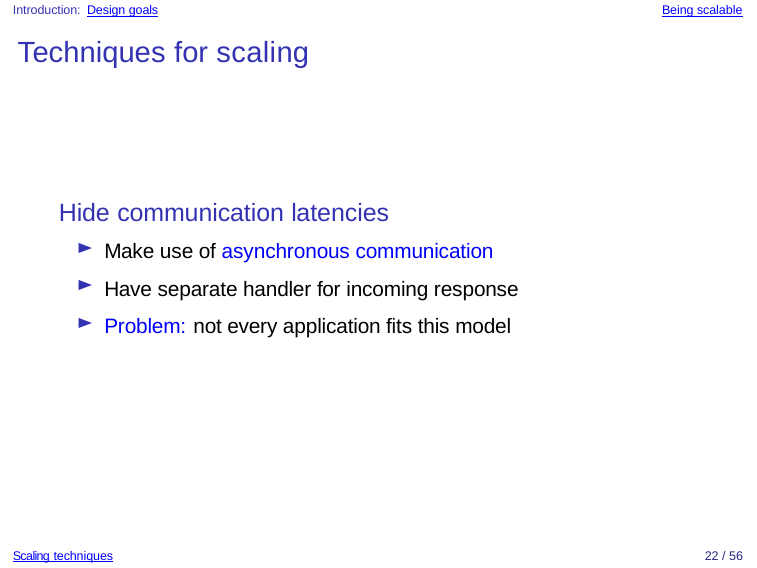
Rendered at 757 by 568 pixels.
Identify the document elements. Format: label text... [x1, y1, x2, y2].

text_box Introduction: Design goals [10, 0, 163, 18]
text_box Being scalable [660, 0, 745, 18]
text_box Techniques for scaling [15, 30, 315, 69]
text_box Scaling techniques [10, 546, 120, 563]
slide_number 22 / 56 [698, 546, 745, 568]
text_box Hide communication latencies Make use of asynchronous communication Have separate handler for incoming response Problem: not every application fits this model [52, 181, 529, 338]
